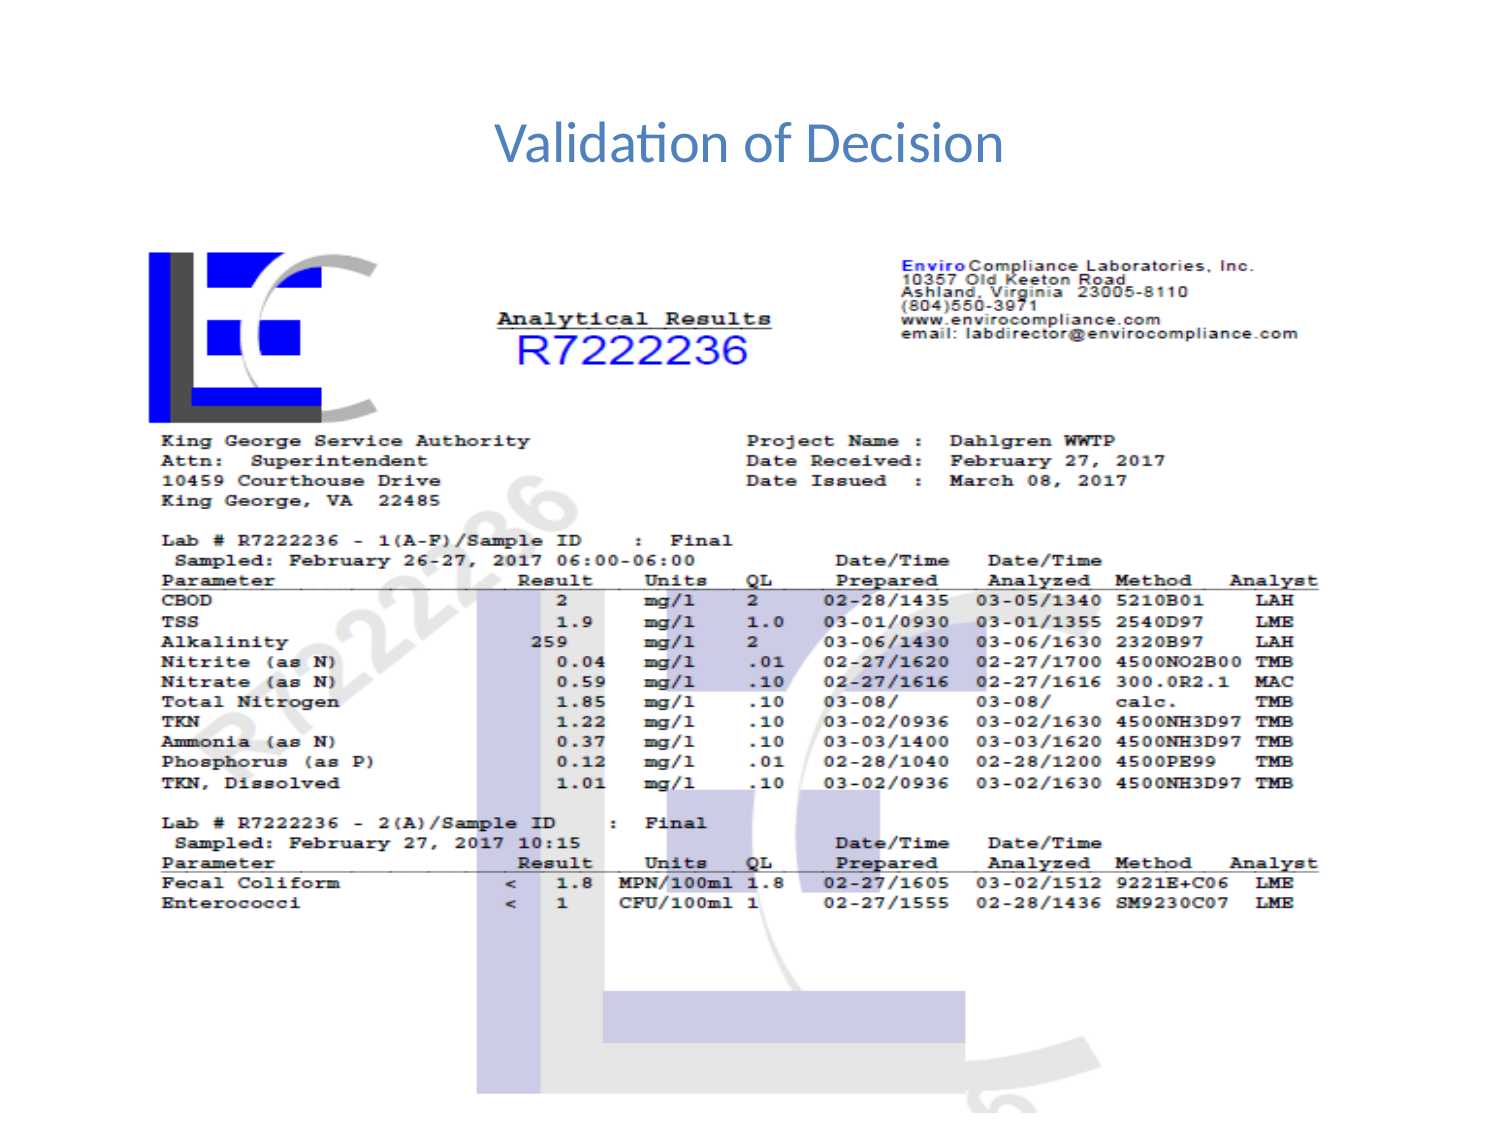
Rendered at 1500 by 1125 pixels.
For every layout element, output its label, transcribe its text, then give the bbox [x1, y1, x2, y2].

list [99, 199, 1376, 1113]
title Validation of Decision [75, 45, 1425, 233]
